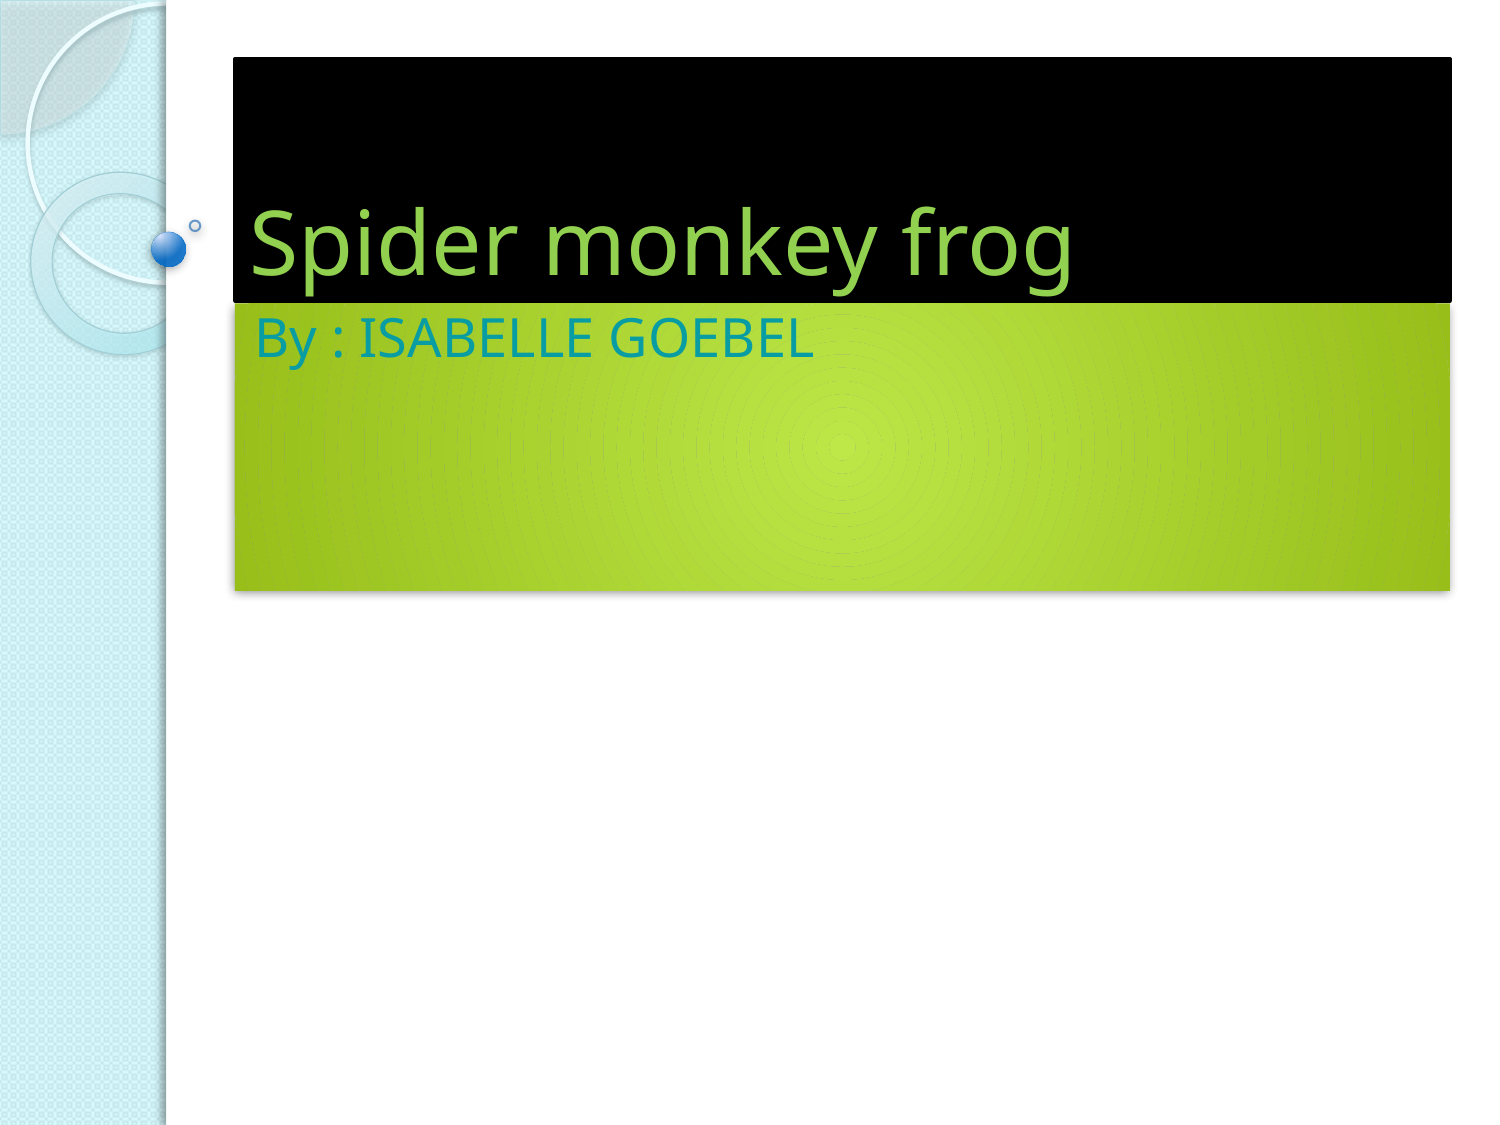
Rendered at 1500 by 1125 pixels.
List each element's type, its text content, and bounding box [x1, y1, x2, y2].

subtitle By : ISABELLE GOEBEL [234, 303, 1450, 591]
title Spider monkey frog [233, 57, 1452, 302]
